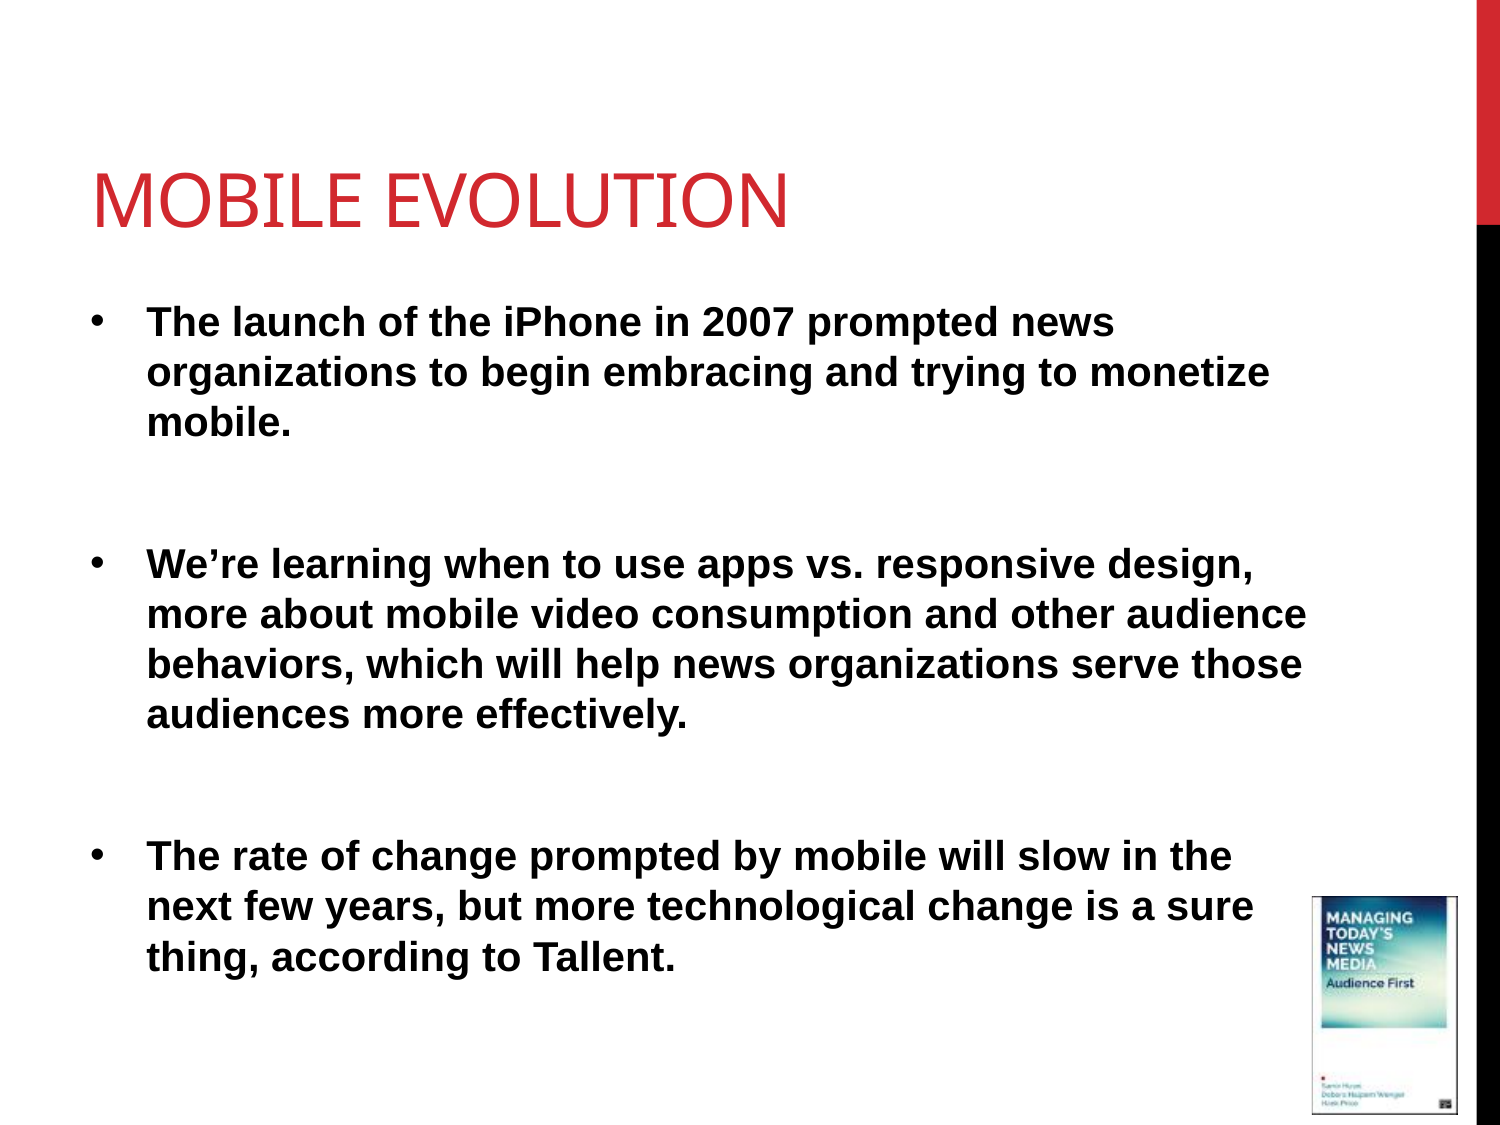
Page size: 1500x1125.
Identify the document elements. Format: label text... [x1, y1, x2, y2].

picture [1311, 896, 1458, 1115]
title Mobile evolution [75, 25, 1025, 250]
list The launch of the iPhone in 2007 prompted news organizations to begin embracing and trying to monetize mobile. We’re learning when to use apps vs. responsive design, more about mobile video consumption and other audience behaviors, which will help news organizations serve those audiences more effectively. The rate of change prompted by mobile will slow in the next few years, but more technological change is a sure thing, according to Tallent. [75, 287, 1325, 1005]
